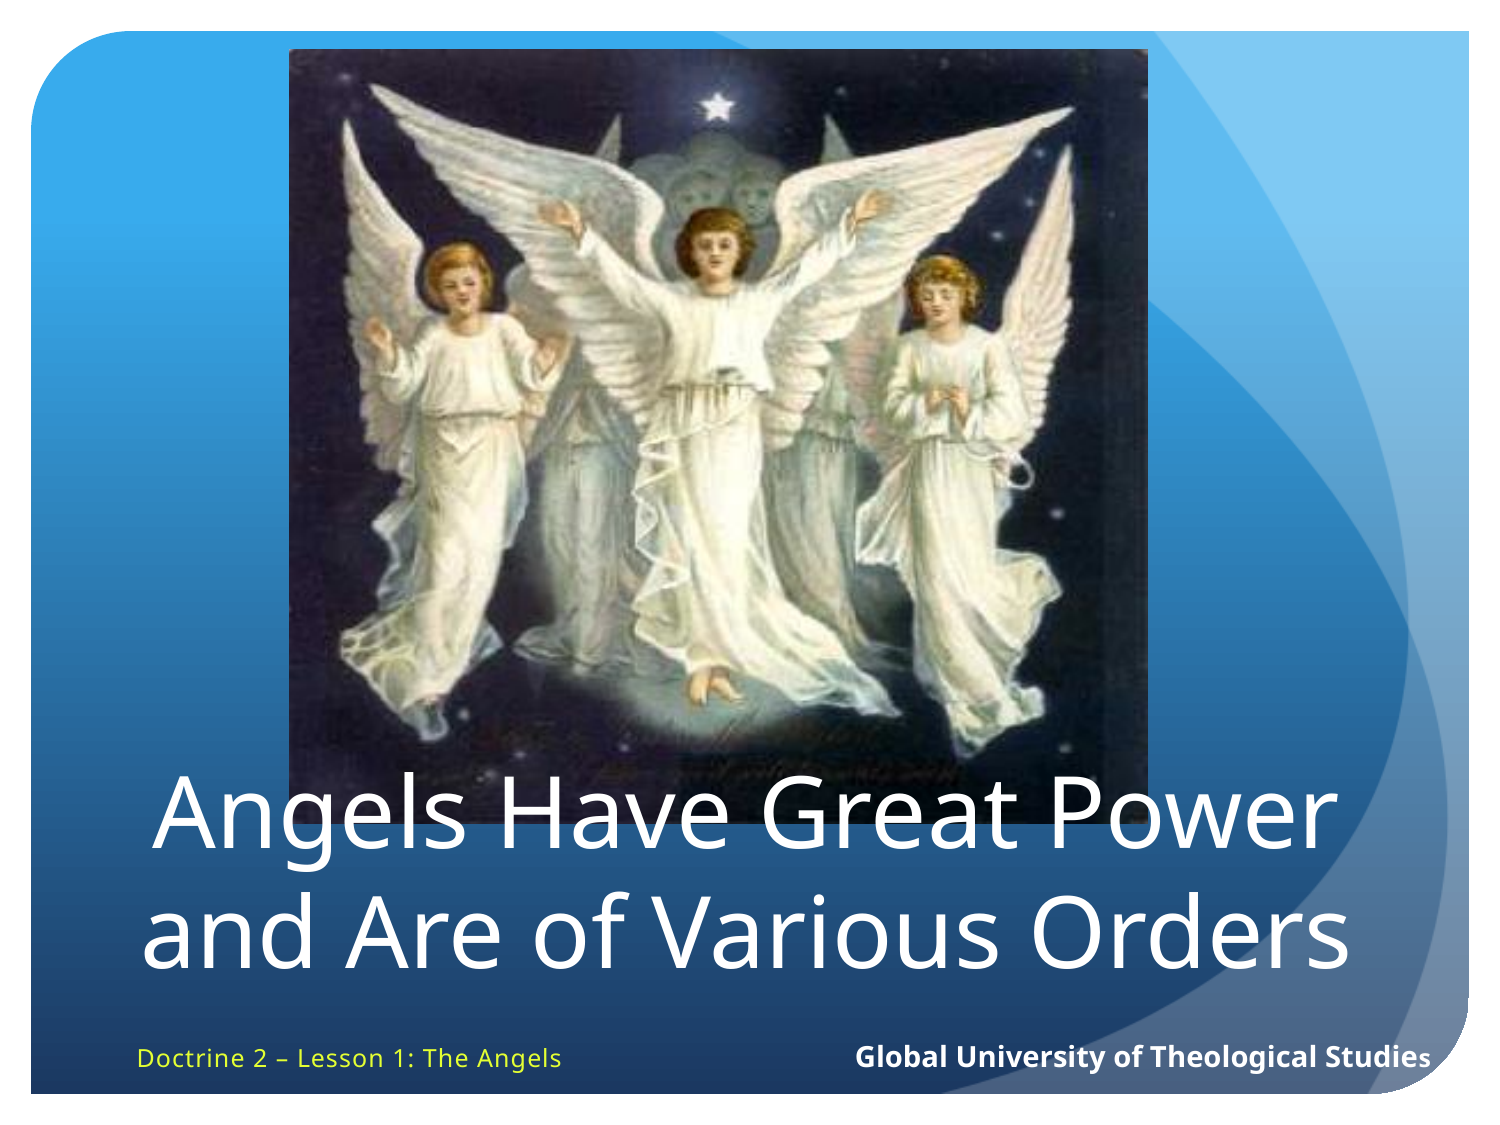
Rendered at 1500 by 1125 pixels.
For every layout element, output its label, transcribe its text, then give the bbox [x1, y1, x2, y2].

text_box Angels Have Great Power and Are of Various Orders [105, 741, 1388, 1028]
text_box Doctrine 2 – Lesson 1: The Angels Global University of Theological Studies [22, 1028, 1447, 1083]
picture [24, 30, 1473, 1094]
